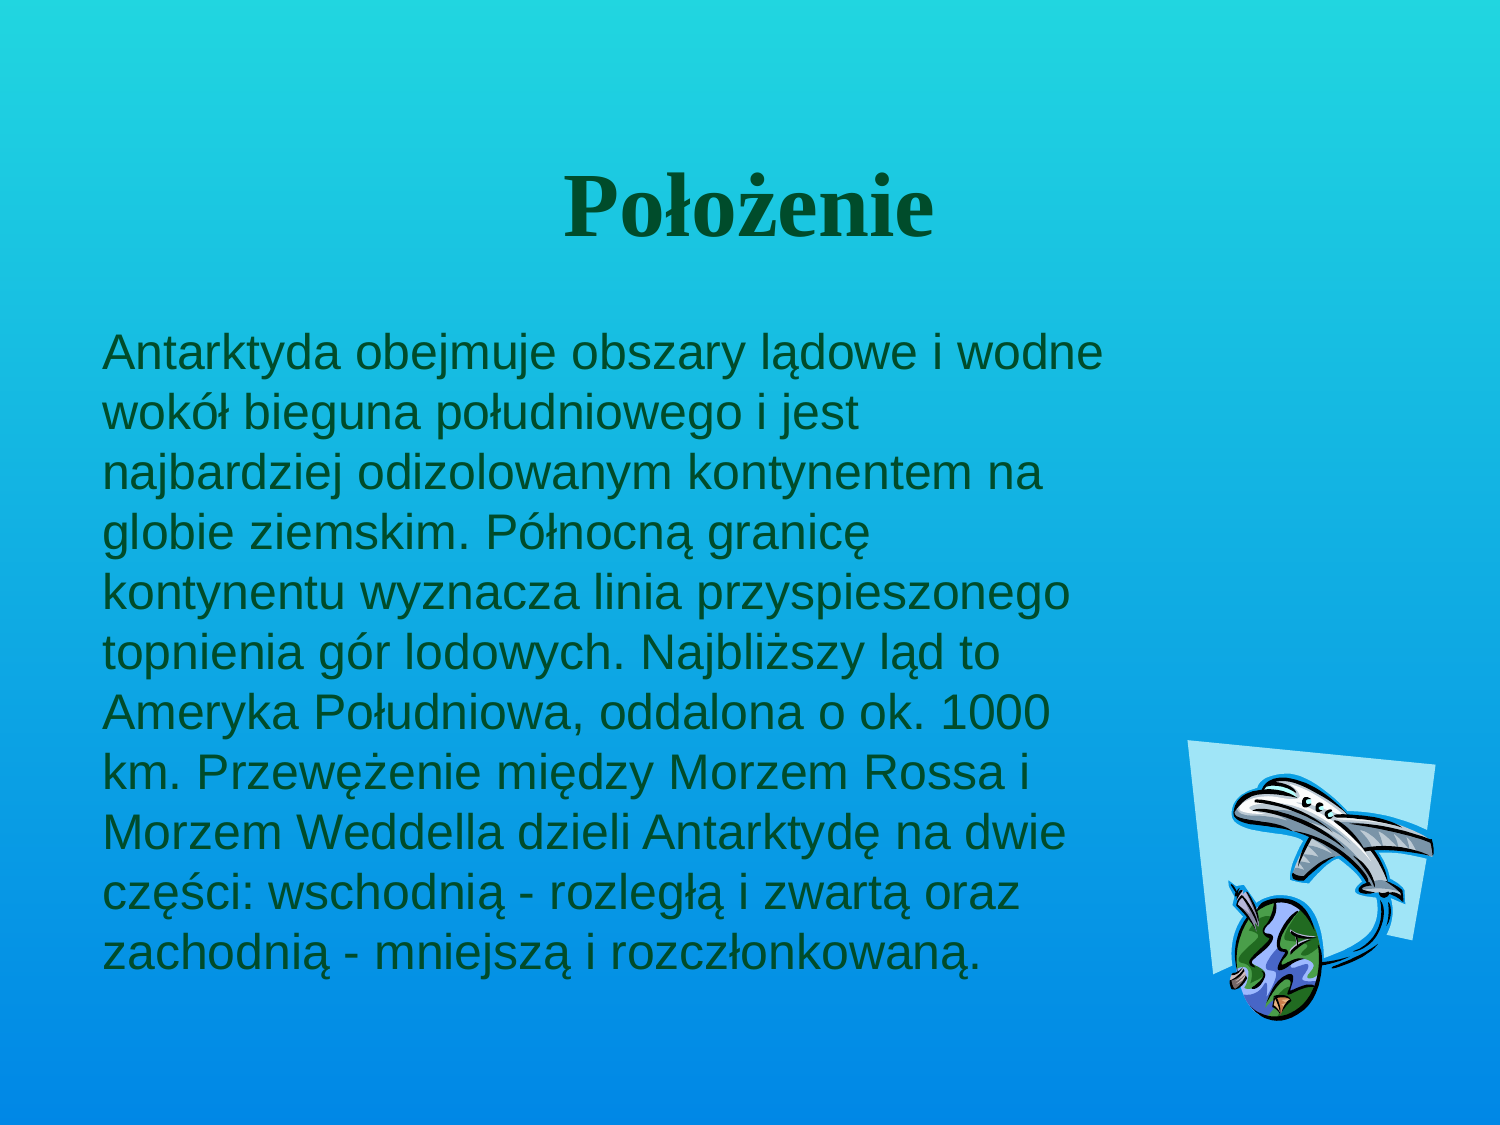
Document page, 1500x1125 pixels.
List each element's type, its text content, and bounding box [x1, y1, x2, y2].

title Położenie [112, 74, 1388, 263]
text_box Antarktyda obejmuje obszary lądowe i wodne wokół bieguna południowego i jest najbardziej odizolowanym kontynentem na globie ziemskim. Północną granicę kontynentu wyznacza linia przyspieszonego topnienia gór lodowych. Najbliższy ląd to Ameryka Południowa, oddalona o ok. 1000 km. Przewężenie między Morzem Rossa i Morzem Weddella dzieli Antarktydę na dwie części: wschodnią - rozległą i zwartą oraz zachodnią - mniejszą i rozczłonkowaną. [87, 312, 1125, 1111]
picture [1187, 741, 1438, 1024]
